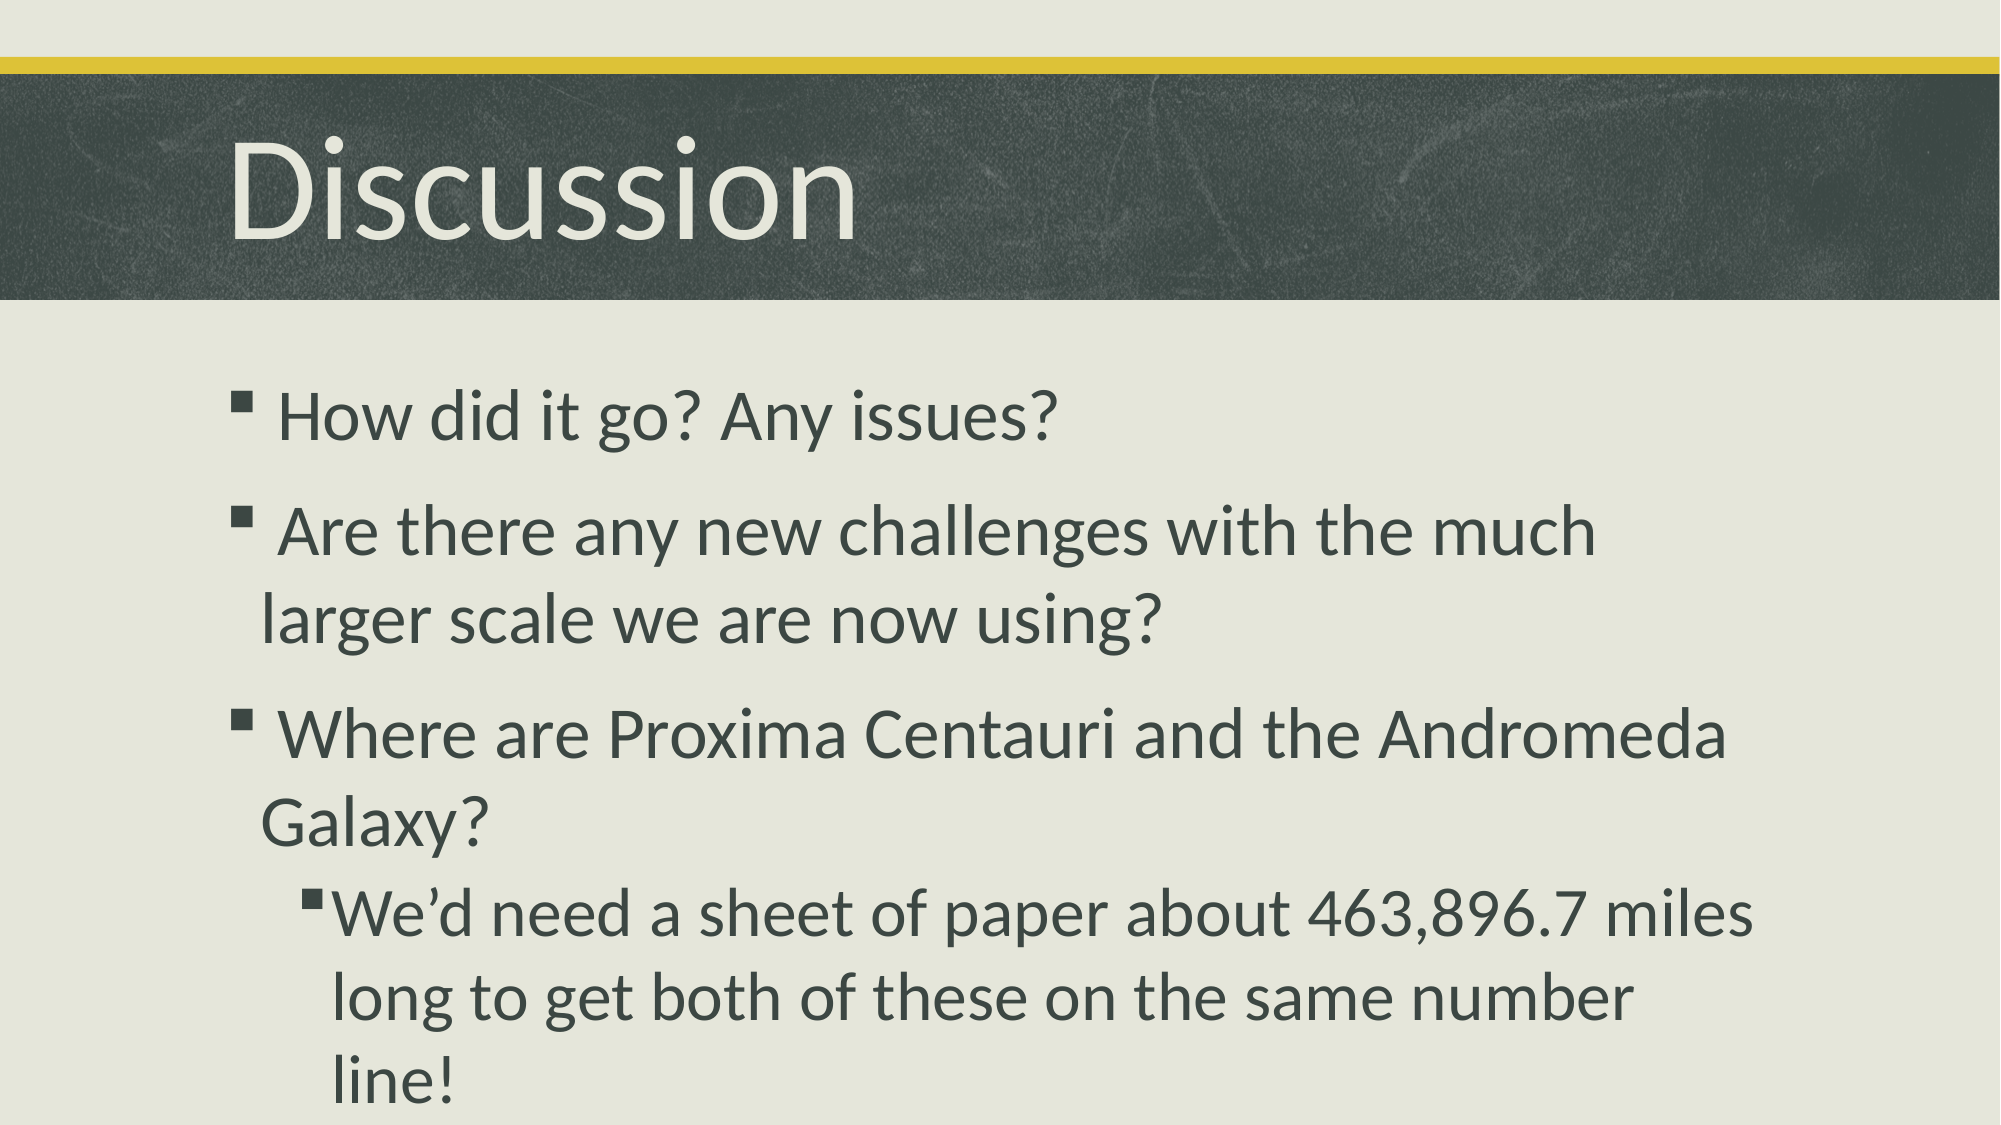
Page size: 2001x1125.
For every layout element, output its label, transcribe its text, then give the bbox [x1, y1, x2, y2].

list How did it go? Any issues? Are there any new challenges with the much larger scale we are now using? Where are Proxima Centauri and the Andromeda Galaxy? We’d need a sheet of paper about 463,896.7 miles long to get both of these on the same number line! [210, 359, 1790, 1125]
title Discussion [210, 76, 1790, 300]
picture [0, 74, 2000, 300]
